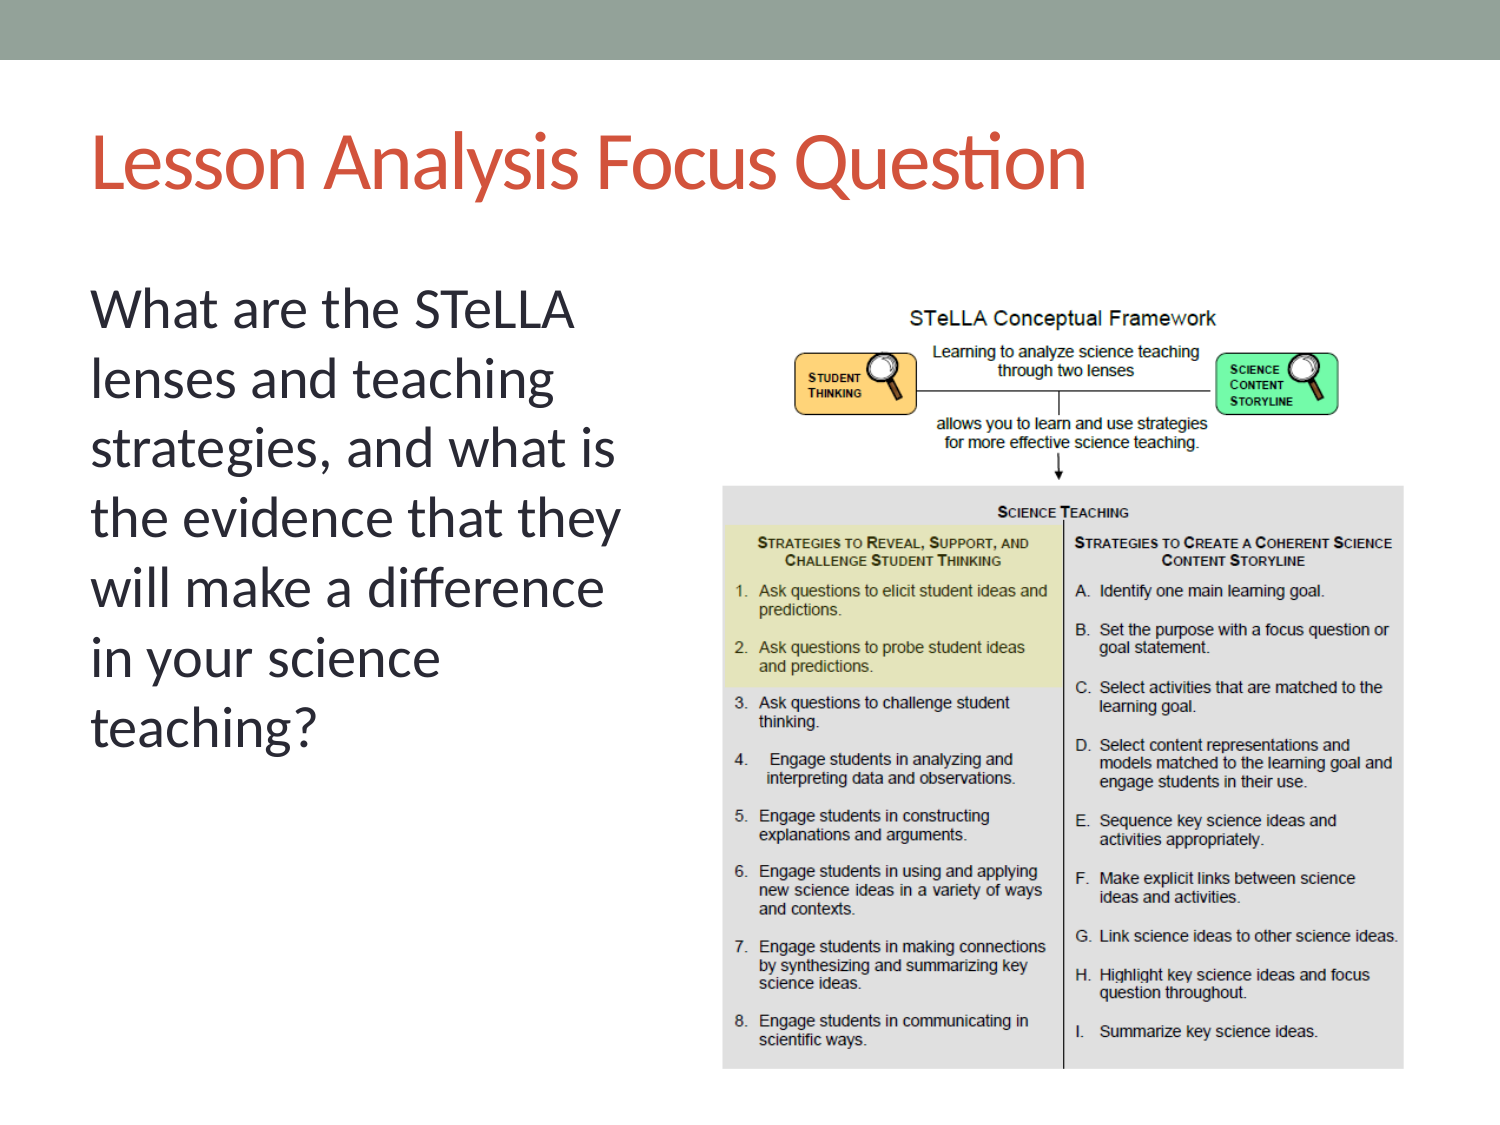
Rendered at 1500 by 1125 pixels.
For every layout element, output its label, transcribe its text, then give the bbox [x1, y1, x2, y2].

picture [699, 295, 1426, 1089]
list What are the STeLLA lenses and teaching strategies, and what is the evidence that they will make a difference in your science teaching? [75, 262, 663, 950]
title Lesson Analysis Focus Question [75, 75, 1425, 238]
